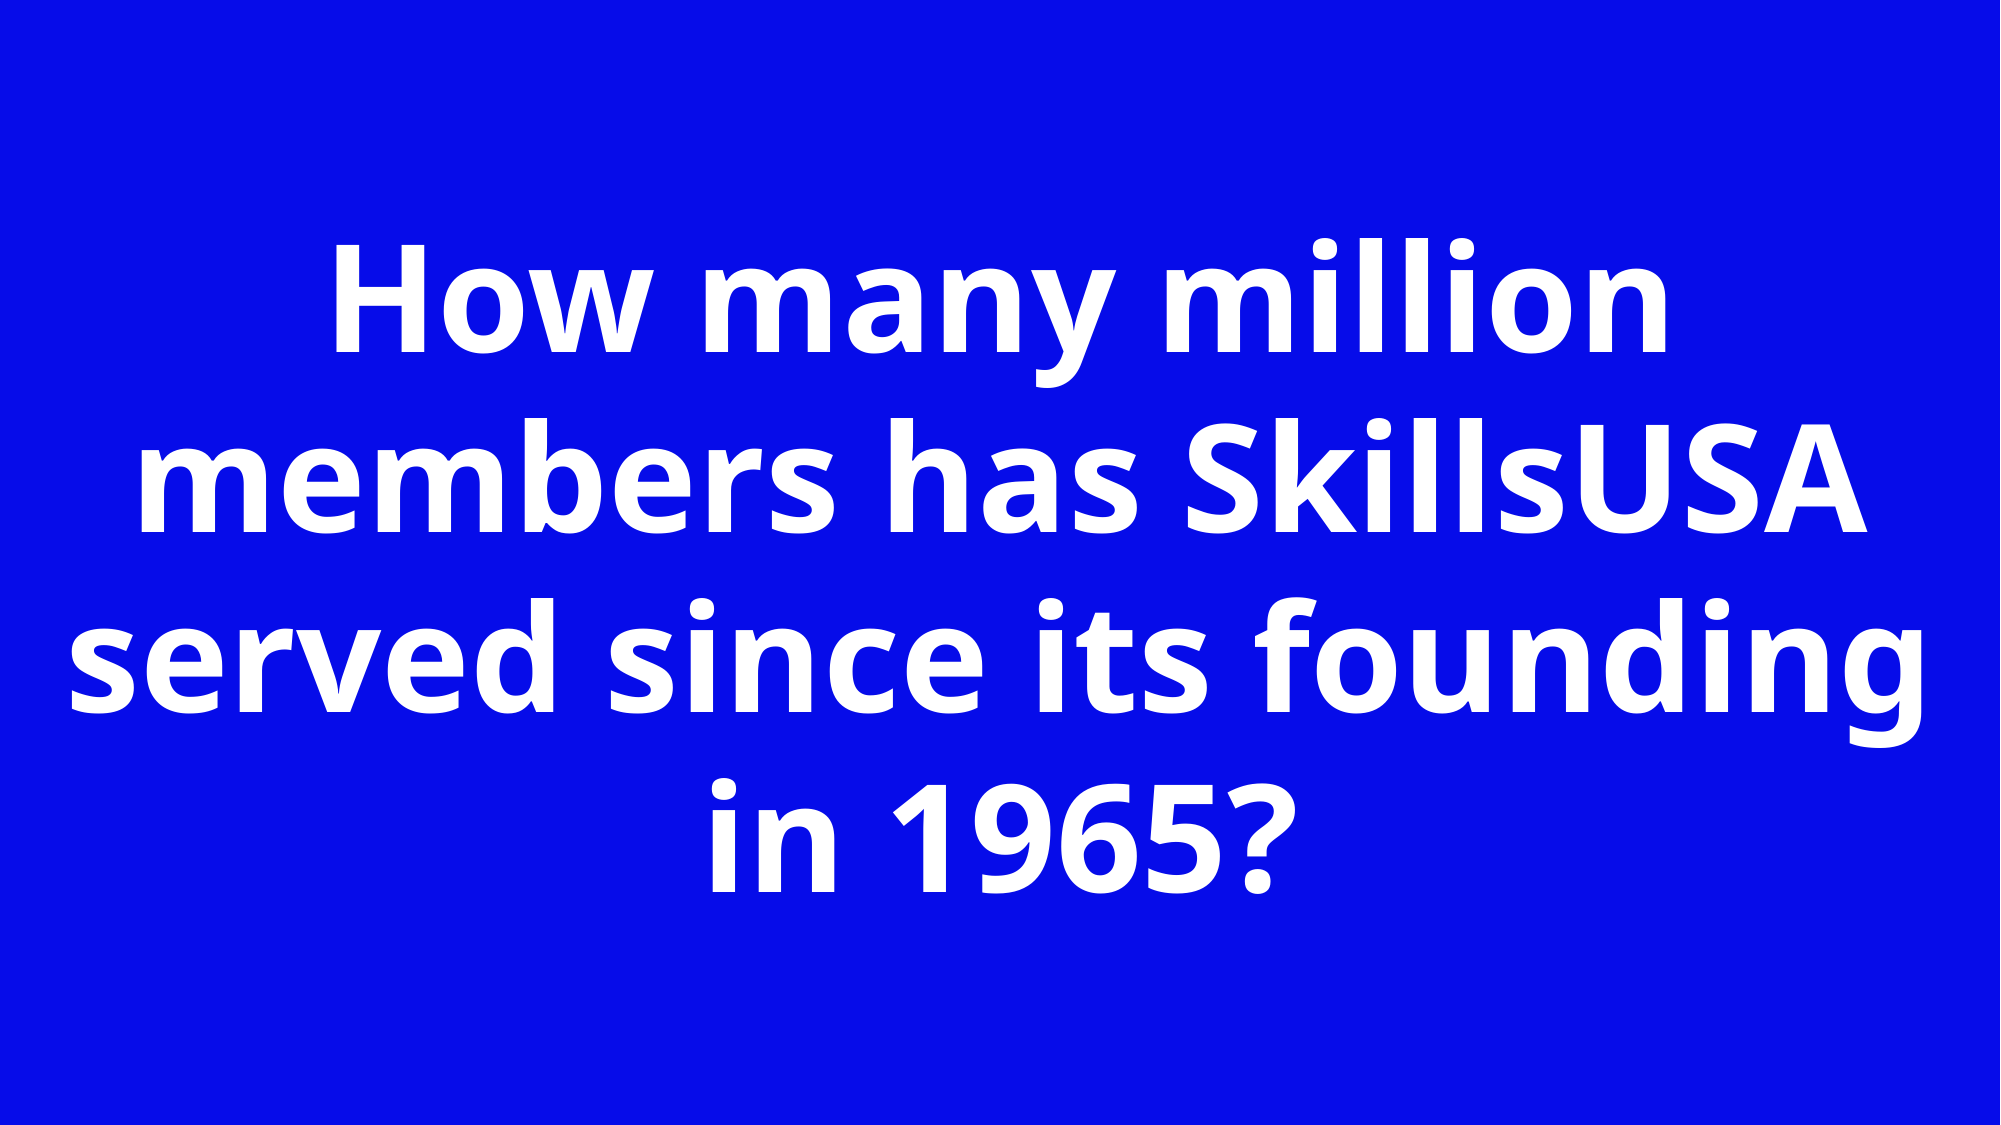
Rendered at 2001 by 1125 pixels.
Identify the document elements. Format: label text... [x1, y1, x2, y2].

text_box How many million members has SkillsUSA served since its founding in 1965? [0, 0, 2000, 1125]
